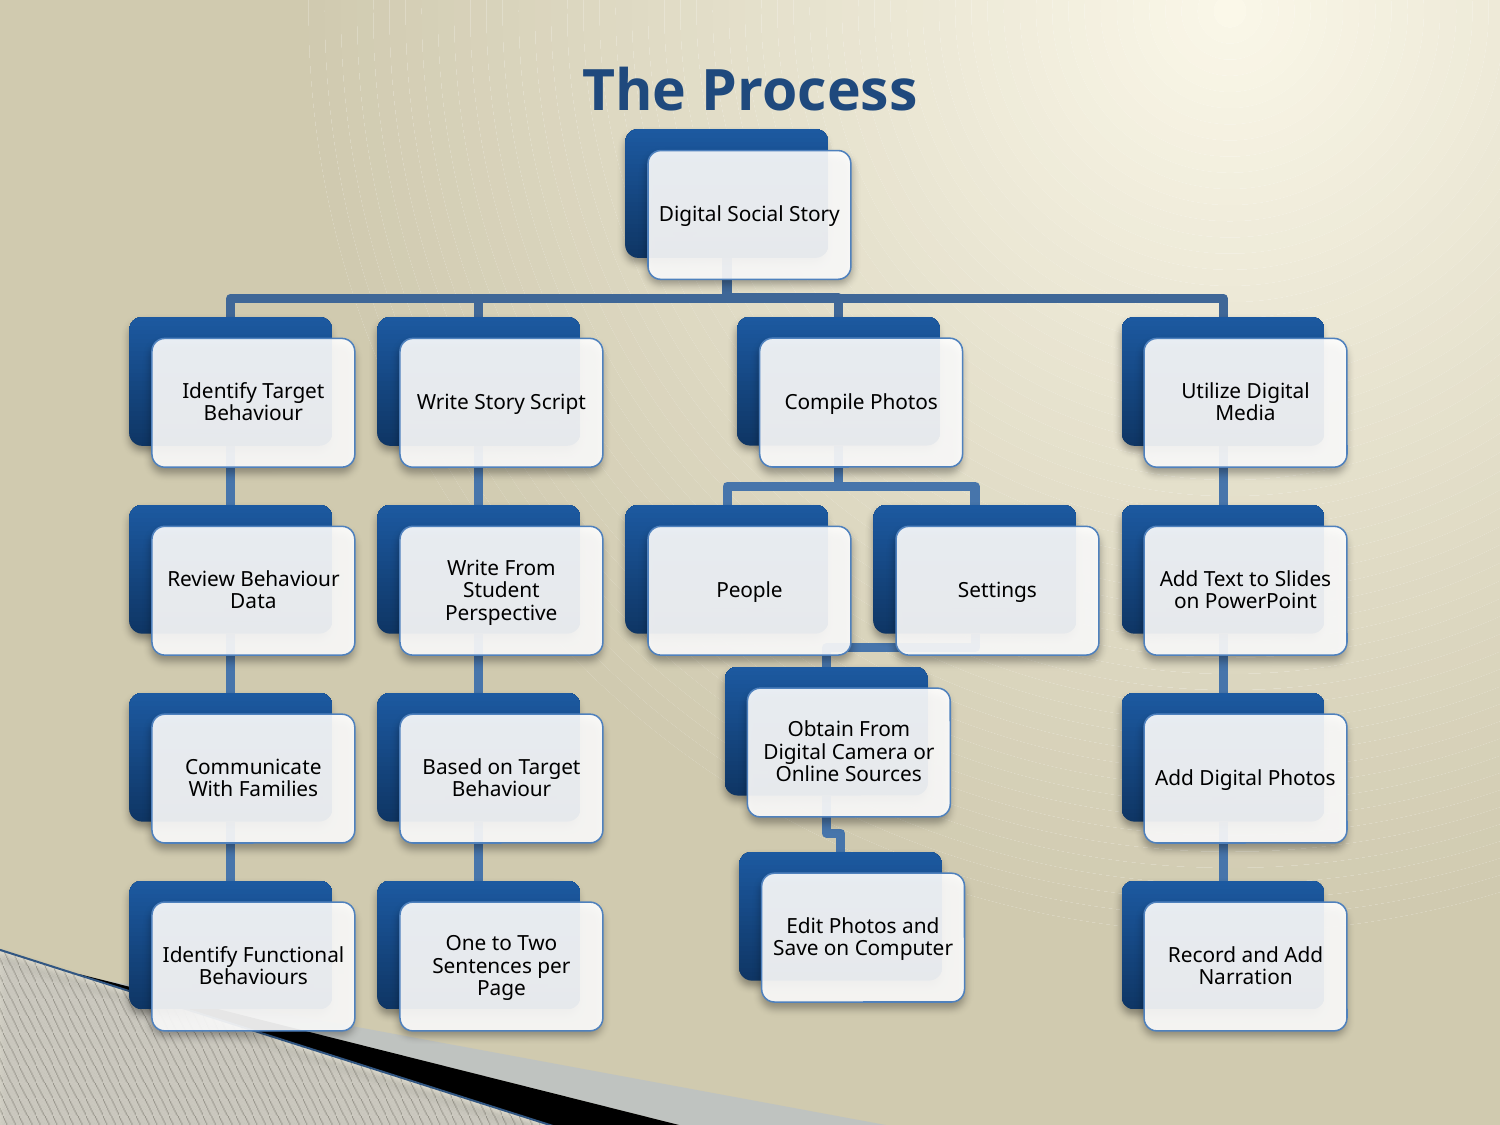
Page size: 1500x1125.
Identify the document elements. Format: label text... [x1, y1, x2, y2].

title The Process [75, 45, 1425, 127]
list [23, 128, 1454, 1032]
